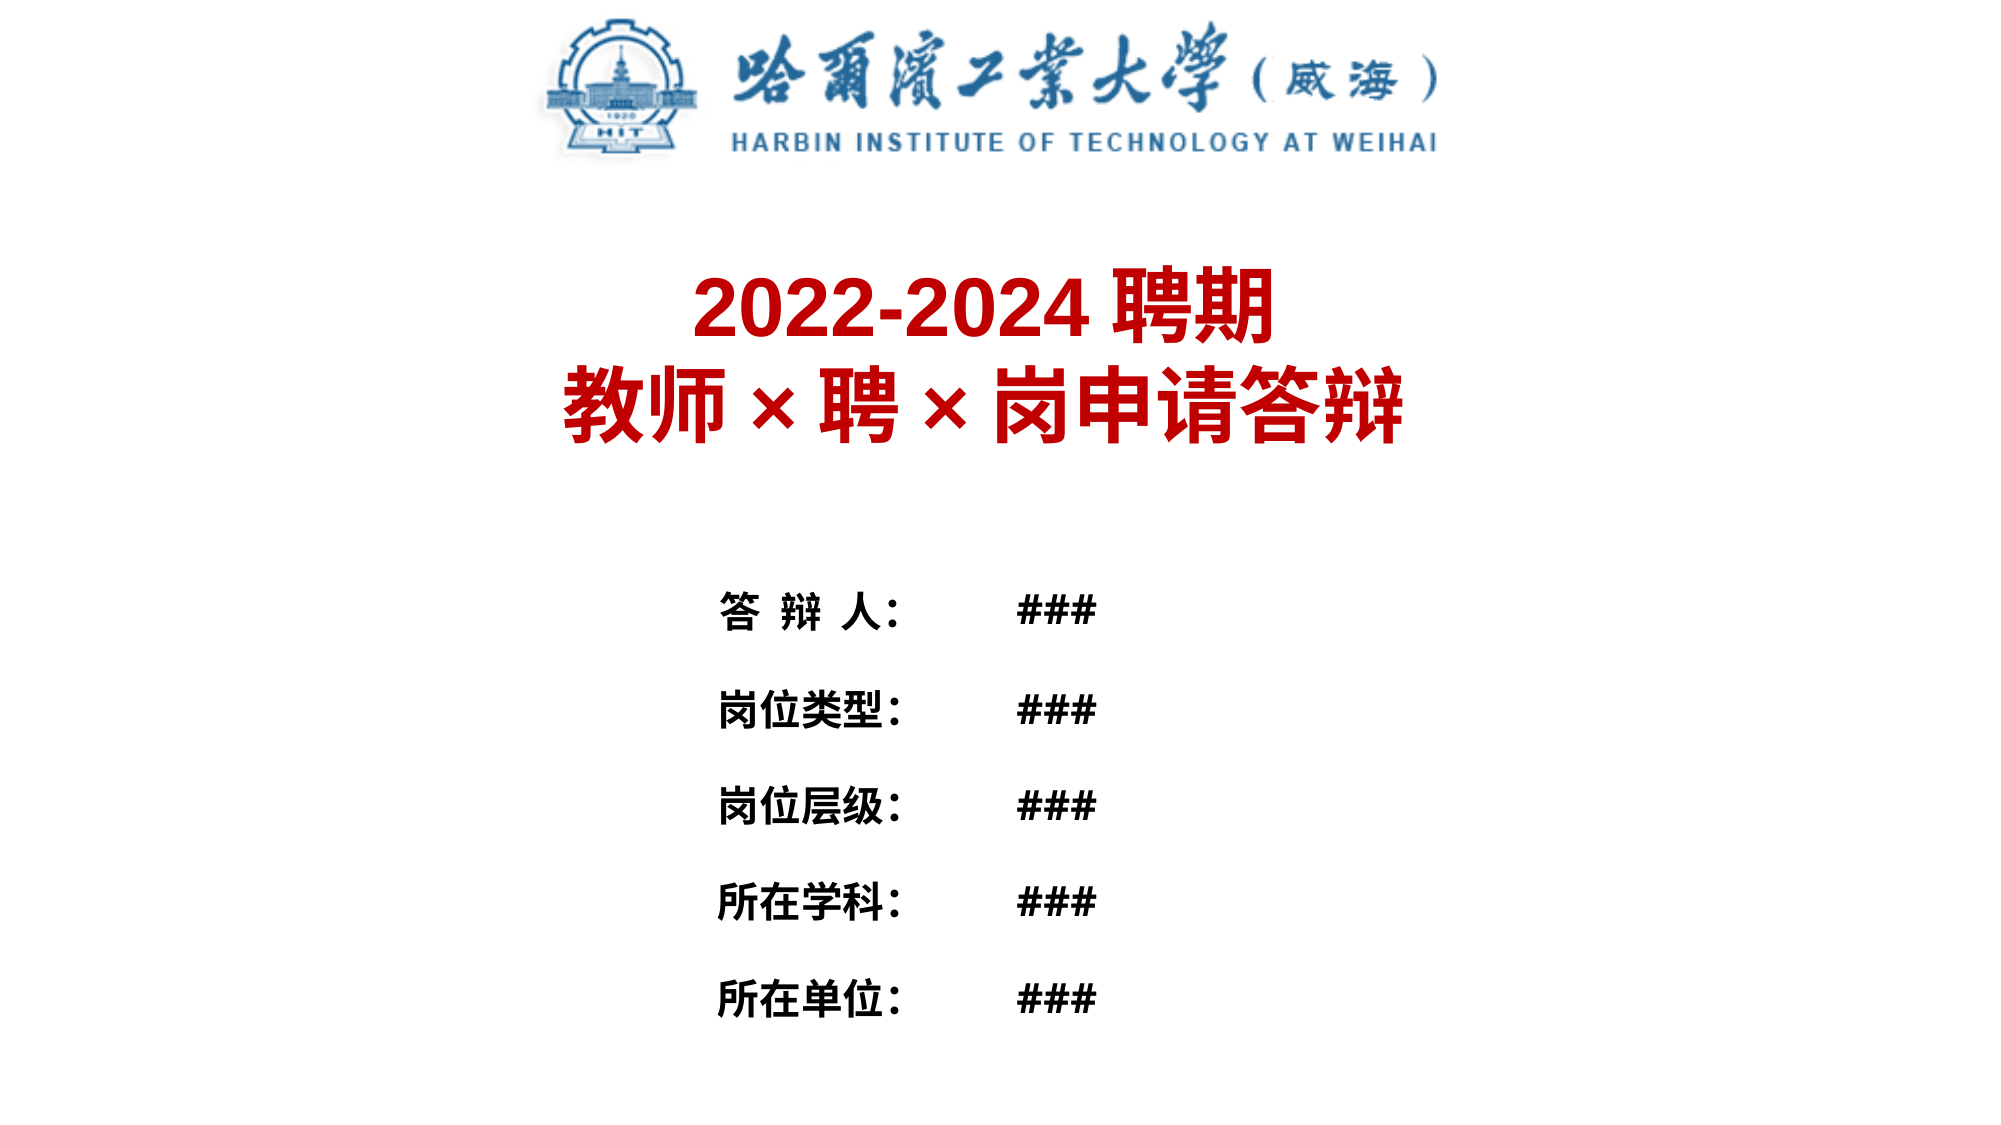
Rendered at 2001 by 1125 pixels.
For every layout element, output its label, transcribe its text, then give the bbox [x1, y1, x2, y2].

text_box 2022-2024聘期 教师×聘×岗申请答辩 [149, 238, 1819, 468]
table_cell ### [1005, 658, 1657, 754]
table_cell ### [1005, 850, 1657, 946]
table_header ### [1005, 560, 1657, 658]
picture [527, 0, 1442, 167]
table_cell ### [1005, 946, 1657, 1044]
table_header 答 辩 人： [639, 560, 1005, 658]
table_cell ### [1005, 754, 1657, 850]
table_cell 岗位类型： [639, 658, 1005, 754]
table_cell 所在学科： [639, 850, 1005, 946]
table_cell 岗位层级： [639, 754, 1005, 850]
table_cell 所在单位： [639, 946, 1005, 1044]
